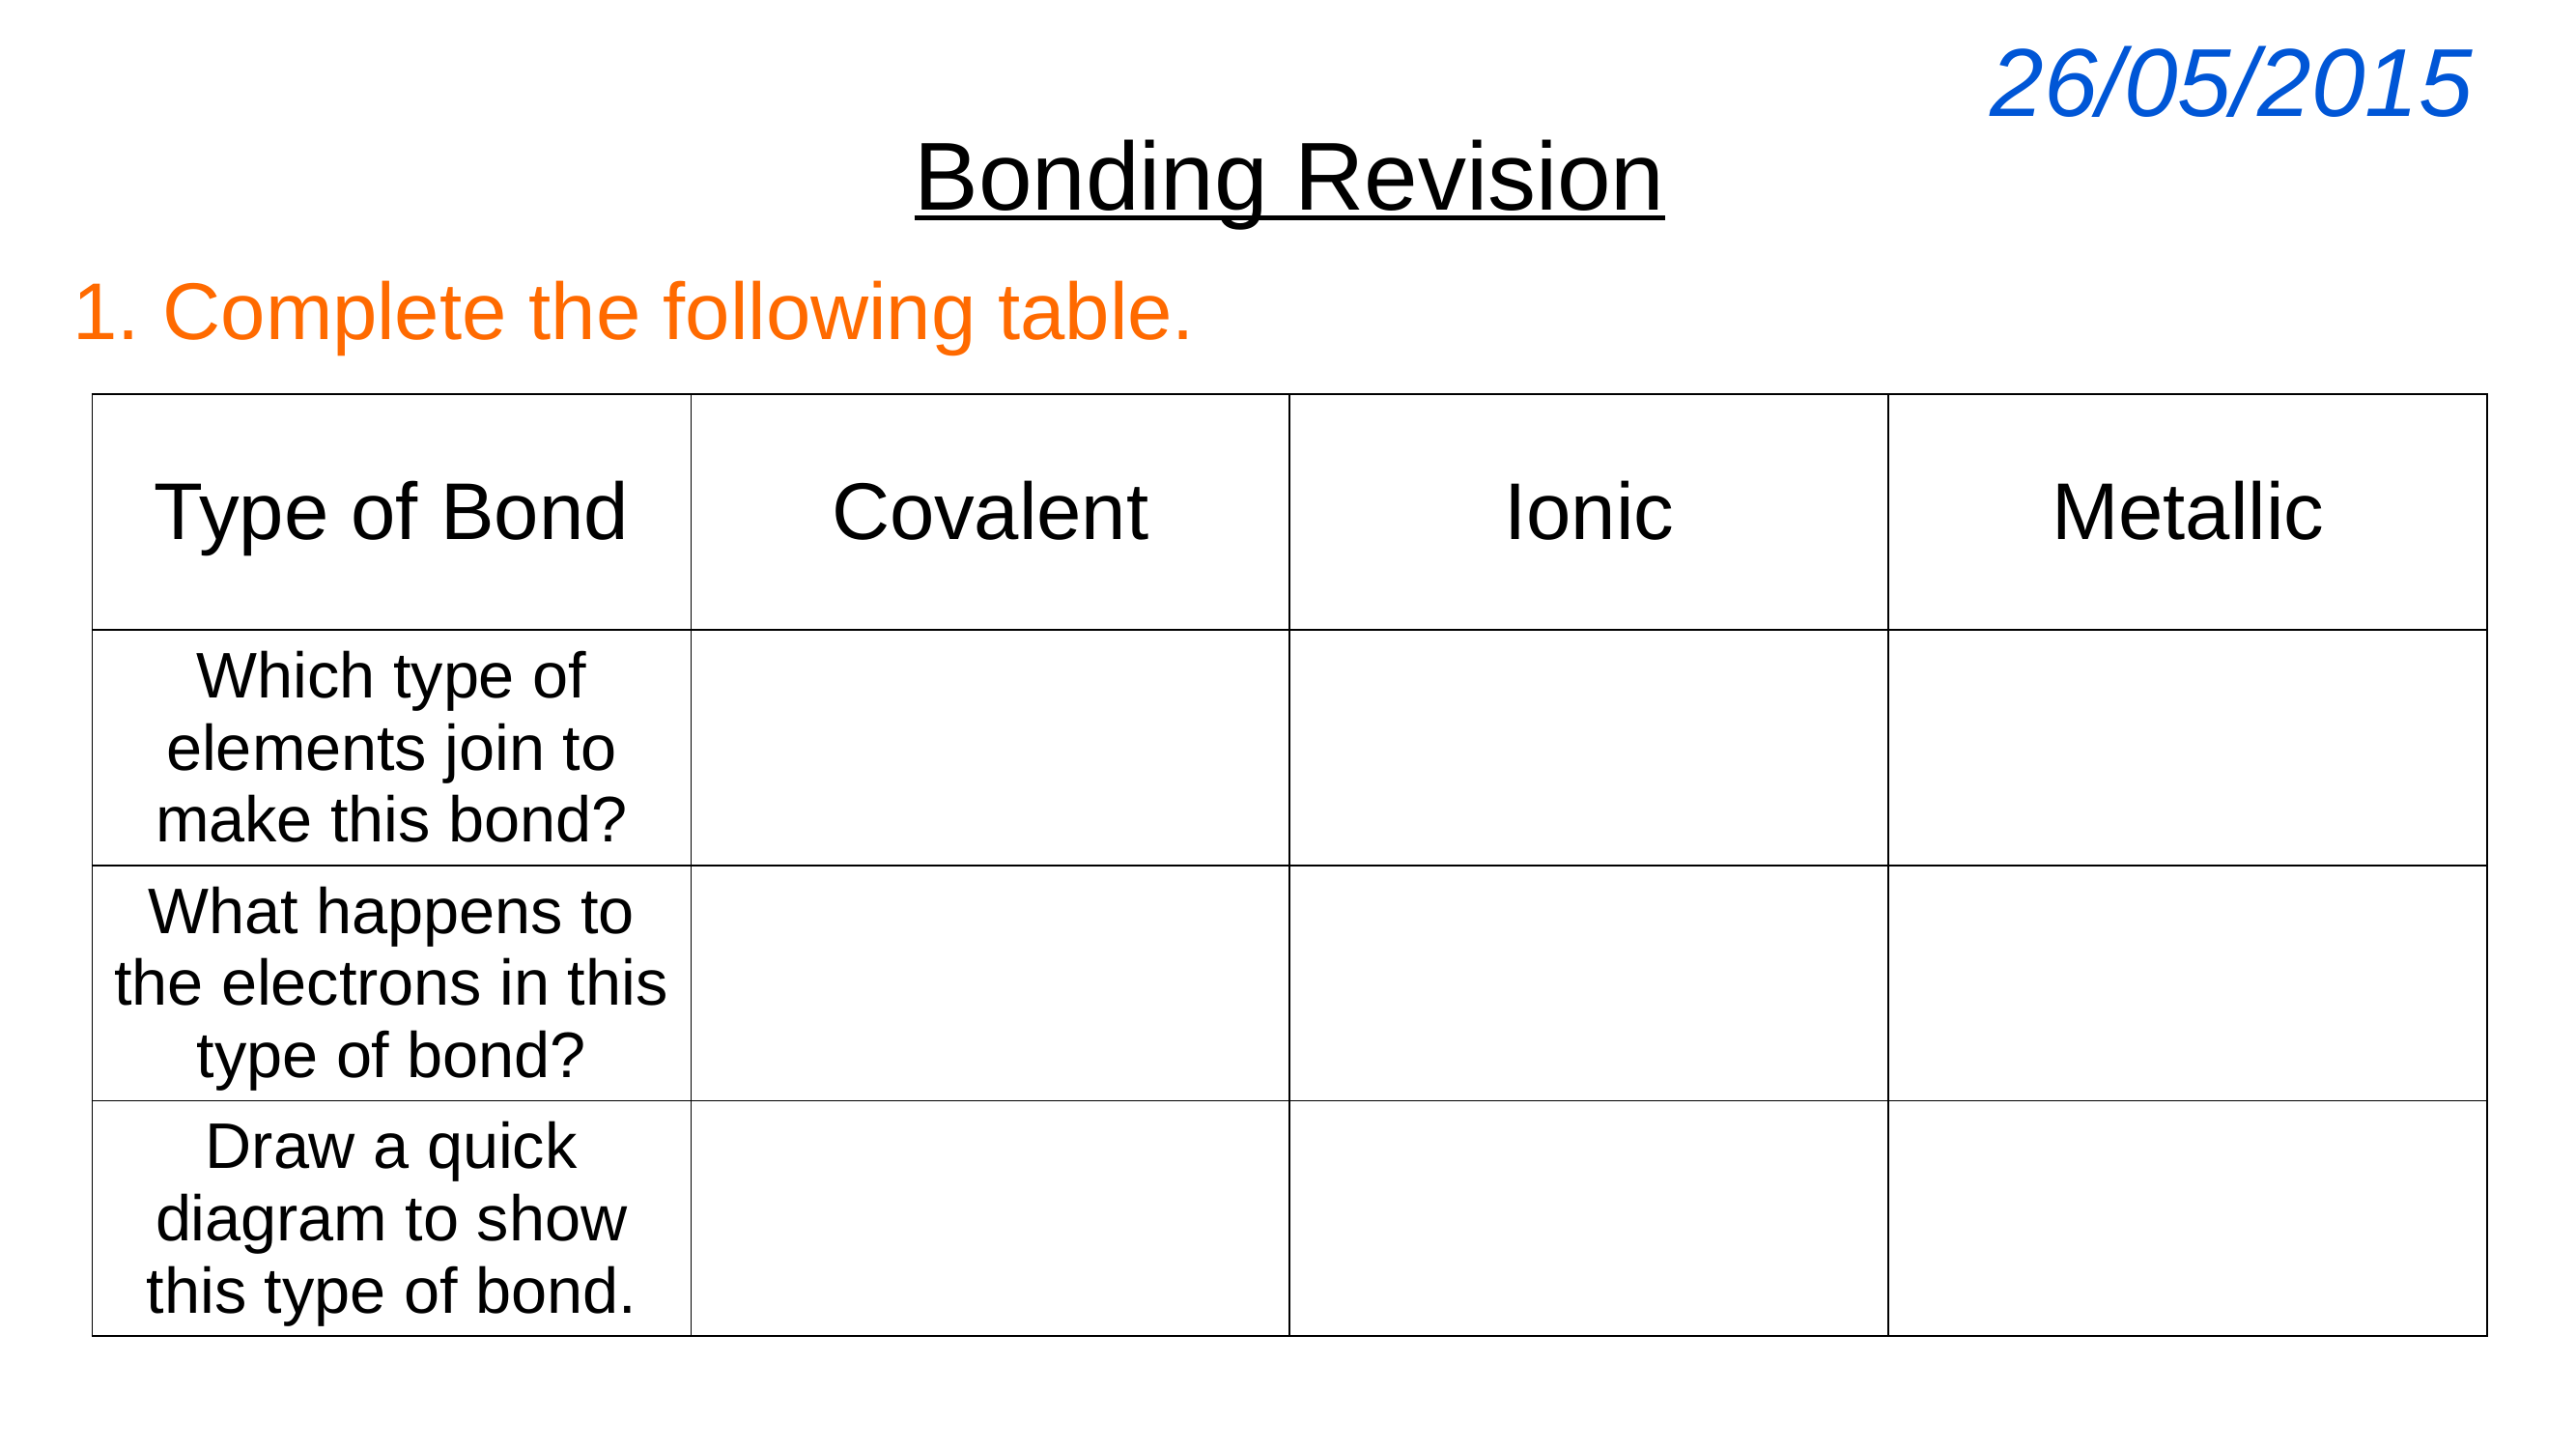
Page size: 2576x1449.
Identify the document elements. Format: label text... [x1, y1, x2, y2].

table_cell [692, 1101, 1288, 1335]
table_cell [1889, 631, 2486, 865]
table_header Type of Bond [93, 395, 691, 629]
table_cell Draw a quick diagram to show this type of bond. [93, 1101, 691, 1335]
table_cell Which type of elements join to make this bond? [93, 631, 691, 865]
list Bonding Revision Complete the following table. [71, 122, 2508, 1378]
table_header 26/05/2015 [1934, 13, 2530, 153]
table_cell [1290, 867, 1887, 1100]
table_cell What happens to the electrons in this type of bond? [93, 867, 691, 1100]
table_header Covalent [692, 395, 1288, 629]
table_cell [692, 867, 1288, 1100]
table_cell [1290, 1101, 1887, 1335]
table_header Ionic [1290, 395, 1887, 629]
table_cell [1889, 867, 2486, 1100]
table_cell [1290, 631, 1887, 865]
table_cell [692, 631, 1288, 865]
table_header Metallic [1889, 395, 2486, 629]
table_cell [1889, 1101, 2486, 1335]
